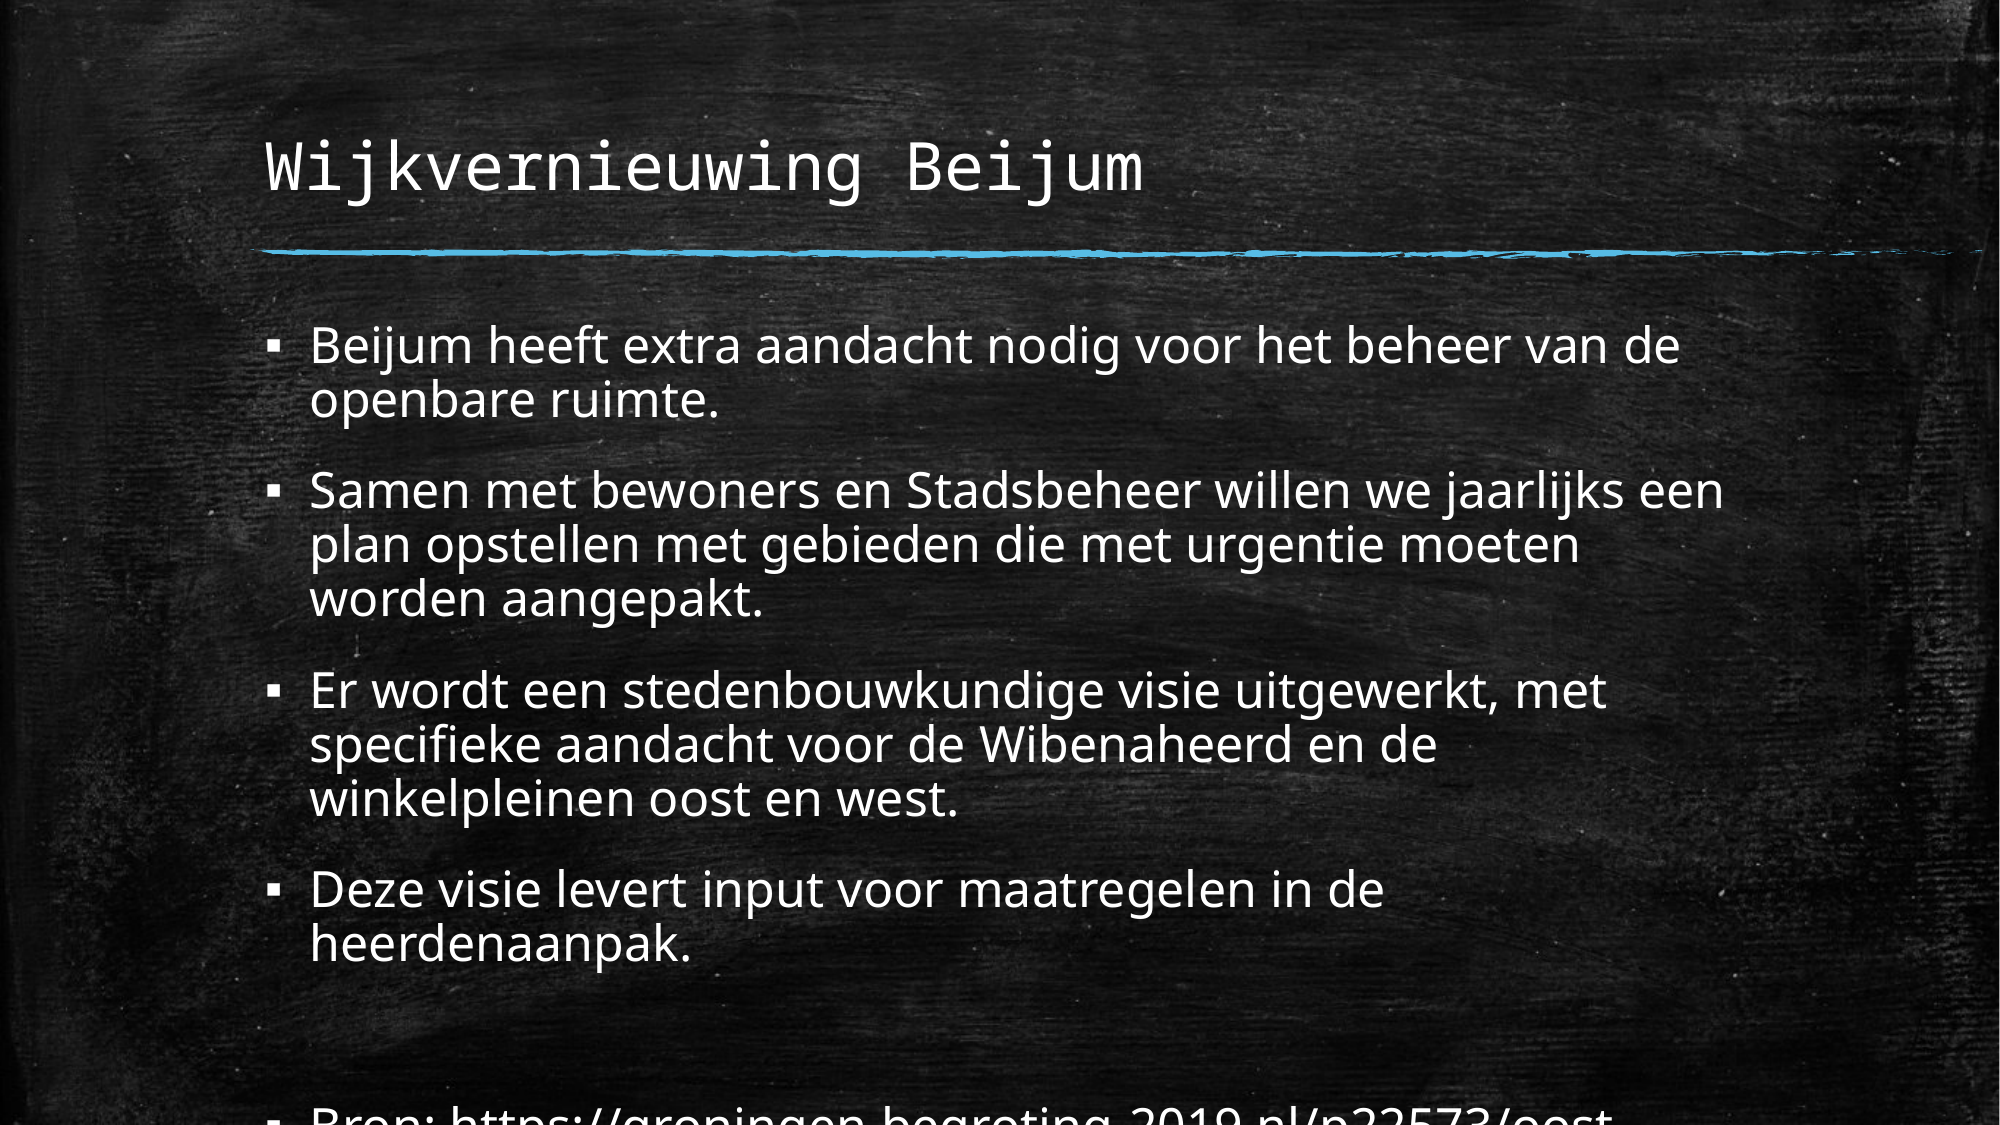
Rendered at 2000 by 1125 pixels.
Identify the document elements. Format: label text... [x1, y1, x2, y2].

title Wijkvernieuwing Beijum [249, 45, 1750, 213]
list Beijum heeft extra aandacht nodig voor het beheer van de openbare ruimte. Samen met bewoners en Stadsbeheer willen we jaarlijks een plan opstellen met gebieden die met urgentie moeten worden aangepakt. Er wordt een stedenbouwkundige visie uitgewerkt, met specifieke aandacht voor de Wibenaheerd en de winkelpleinen oost en west. Deze visie levert input voor maatregelen in de heerdenaanpak. Bron: https://groningen.begroting-2019.nl/p22573/oost [249, 312, 1750, 1013]
